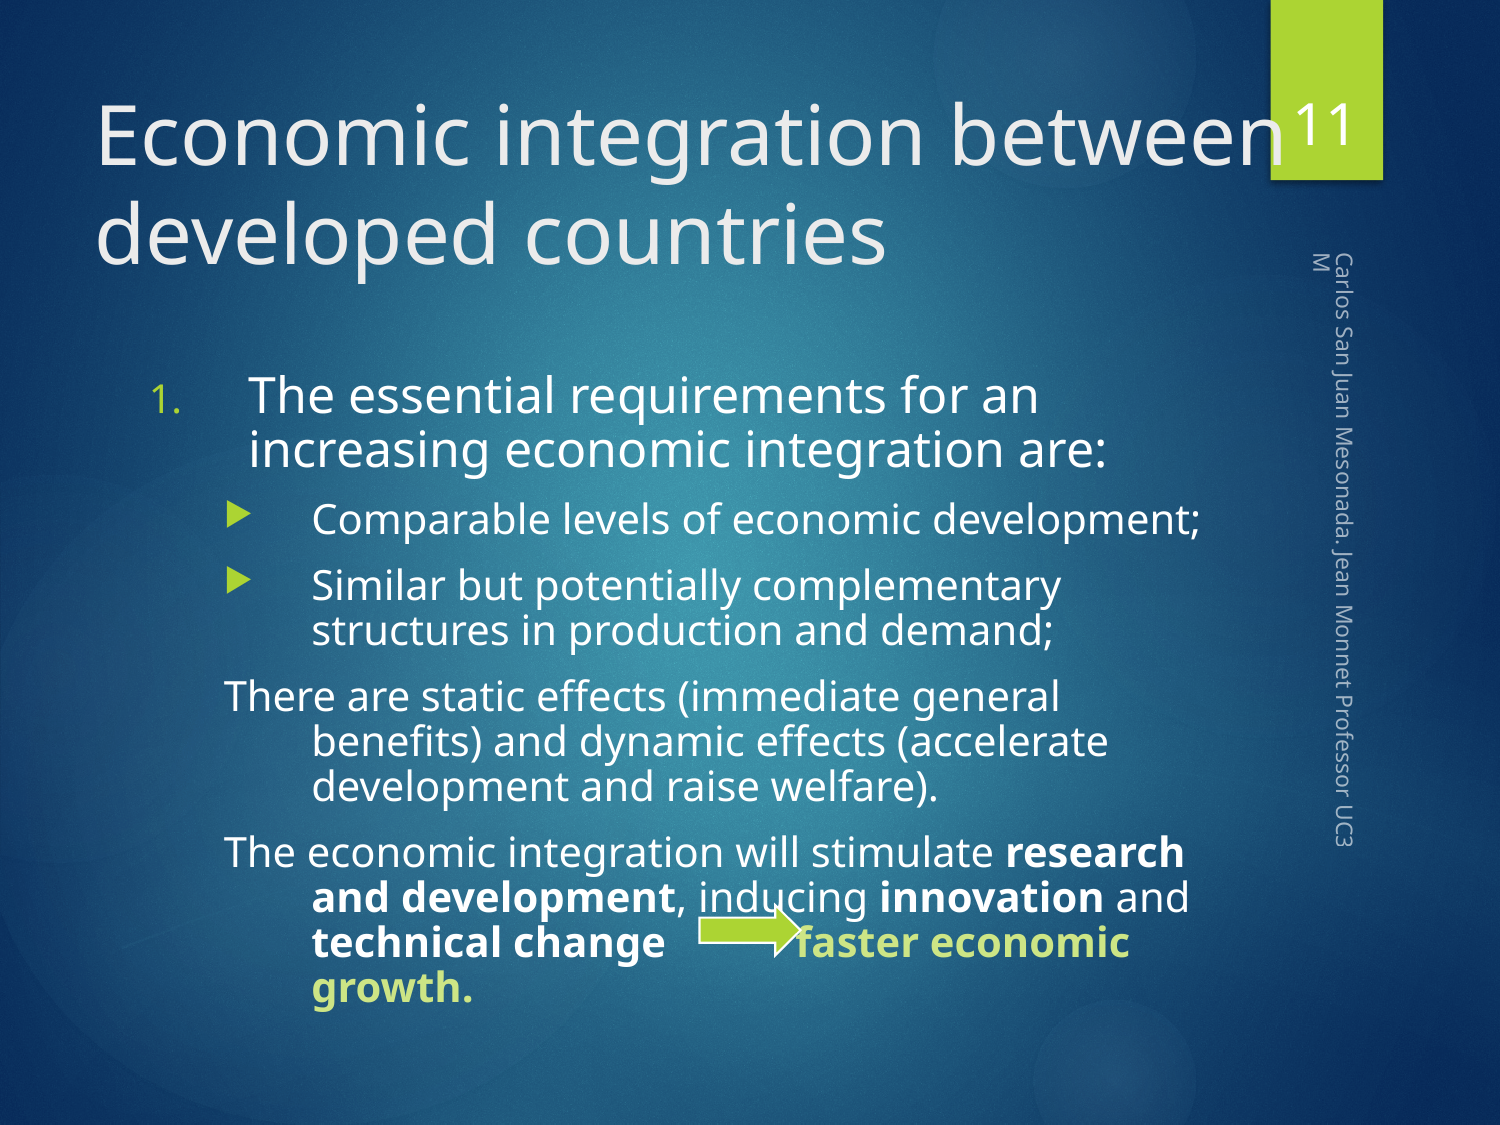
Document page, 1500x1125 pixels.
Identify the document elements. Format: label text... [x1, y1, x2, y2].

footer Carlos San Juan Mesonada. Jean Monnet Professor UC3M [1320, 237, 1358, 871]
title Economic integration between developed countries [79, 74, 1365, 304]
list The essential requirements for an increasing economic integration are: Comparable levels of economic development; Similar but potentially complementary structures in production and demand; There are static effects (immediate general benefits) and dynamic effects (accelerate development and raise welfare). The economic integration will stimulate research and development, inducing innovation and technical change faster economic growth. [133, 362, 1235, 1051]
text_box [699, 905, 801, 956]
slide_number 11 [1273, 48, 1378, 175]
